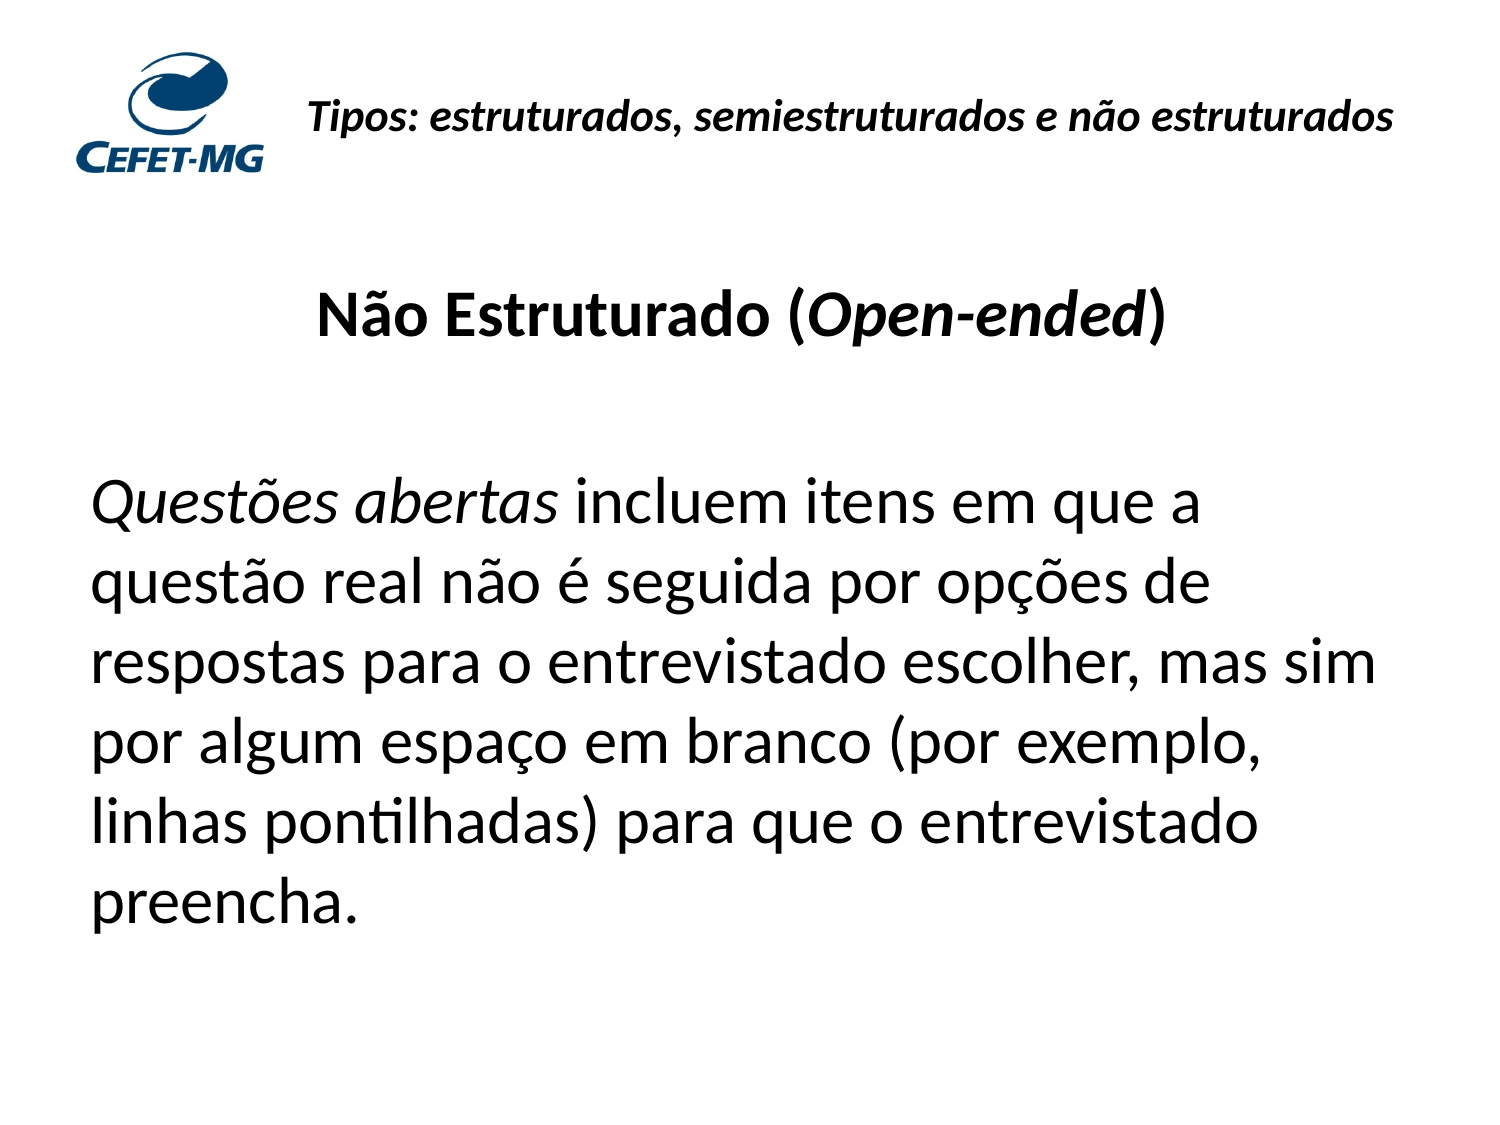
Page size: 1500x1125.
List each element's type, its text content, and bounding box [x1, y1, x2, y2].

list Não Estruturado (Open-ended) Questões abertas incluem itens em que a questão real não é seguida por opções de respostas para o entrevistado escolher, mas sim por algum espaço em branco (por exemplo, linhas pontilhadas) para que o entrevistado preencha. [75, 262, 1425, 1005]
text_box Tipos: estruturados, semiestruturados e não estruturados [277, 78, 1424, 149]
picture [76, 51, 264, 173]
